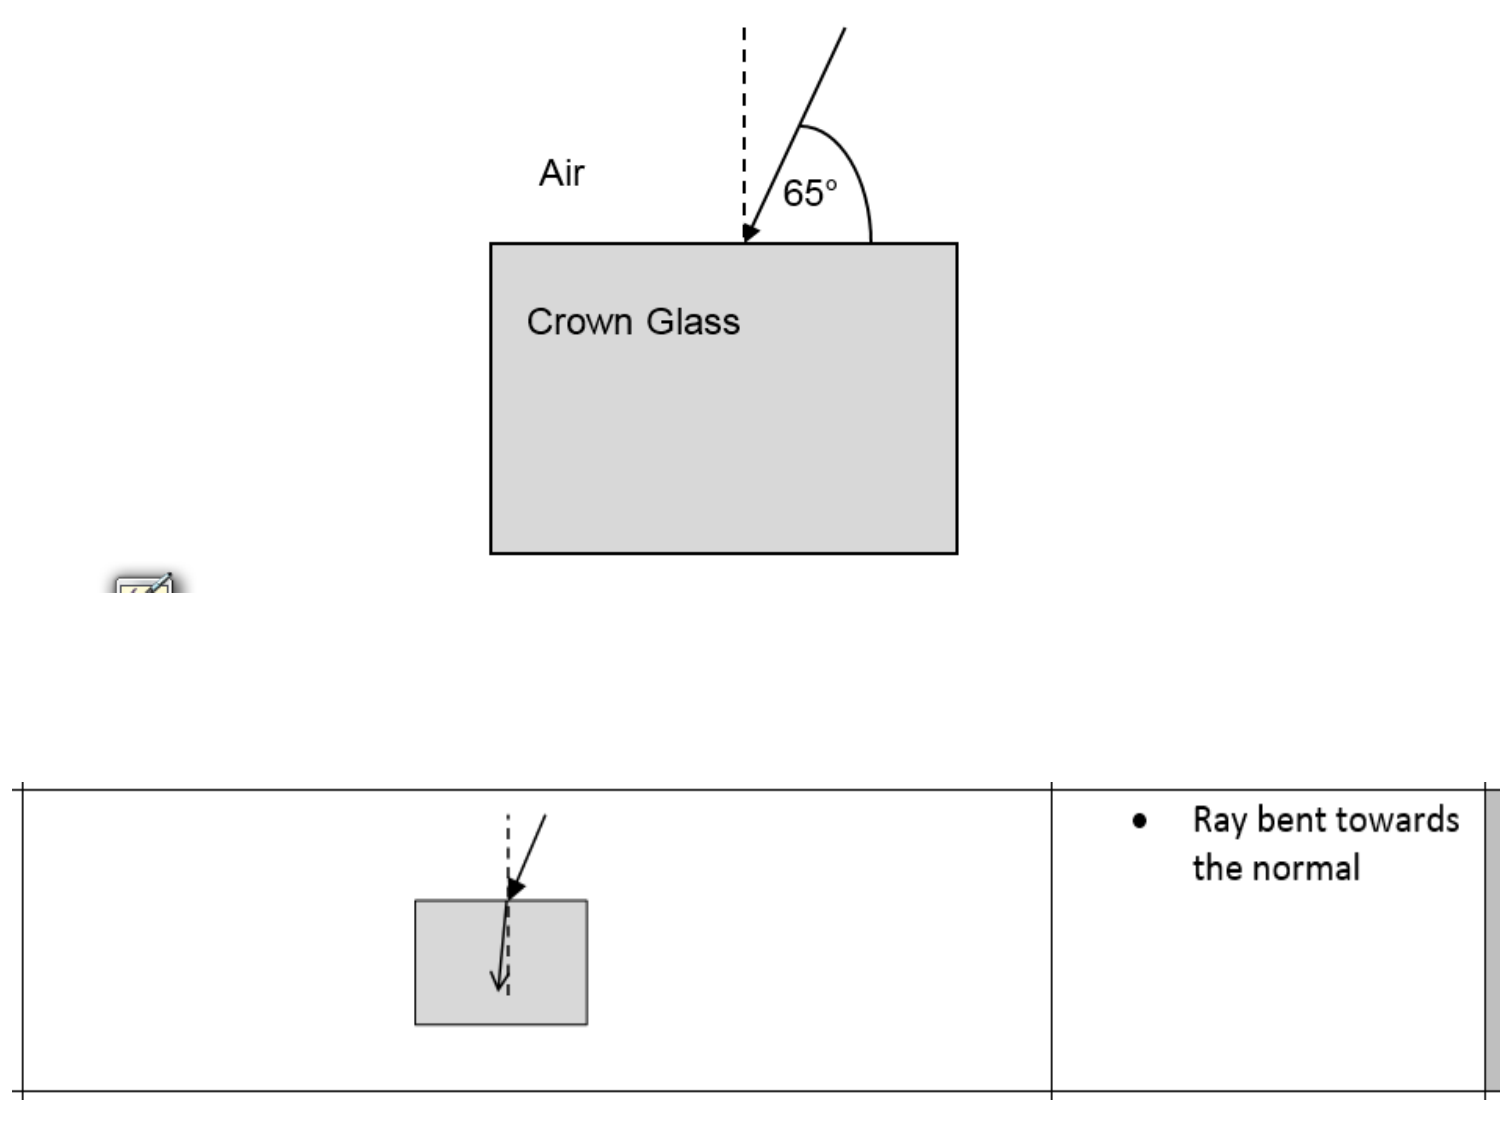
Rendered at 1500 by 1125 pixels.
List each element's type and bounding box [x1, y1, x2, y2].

picture [53, 0, 1447, 593]
picture [12, 782, 1500, 1101]
